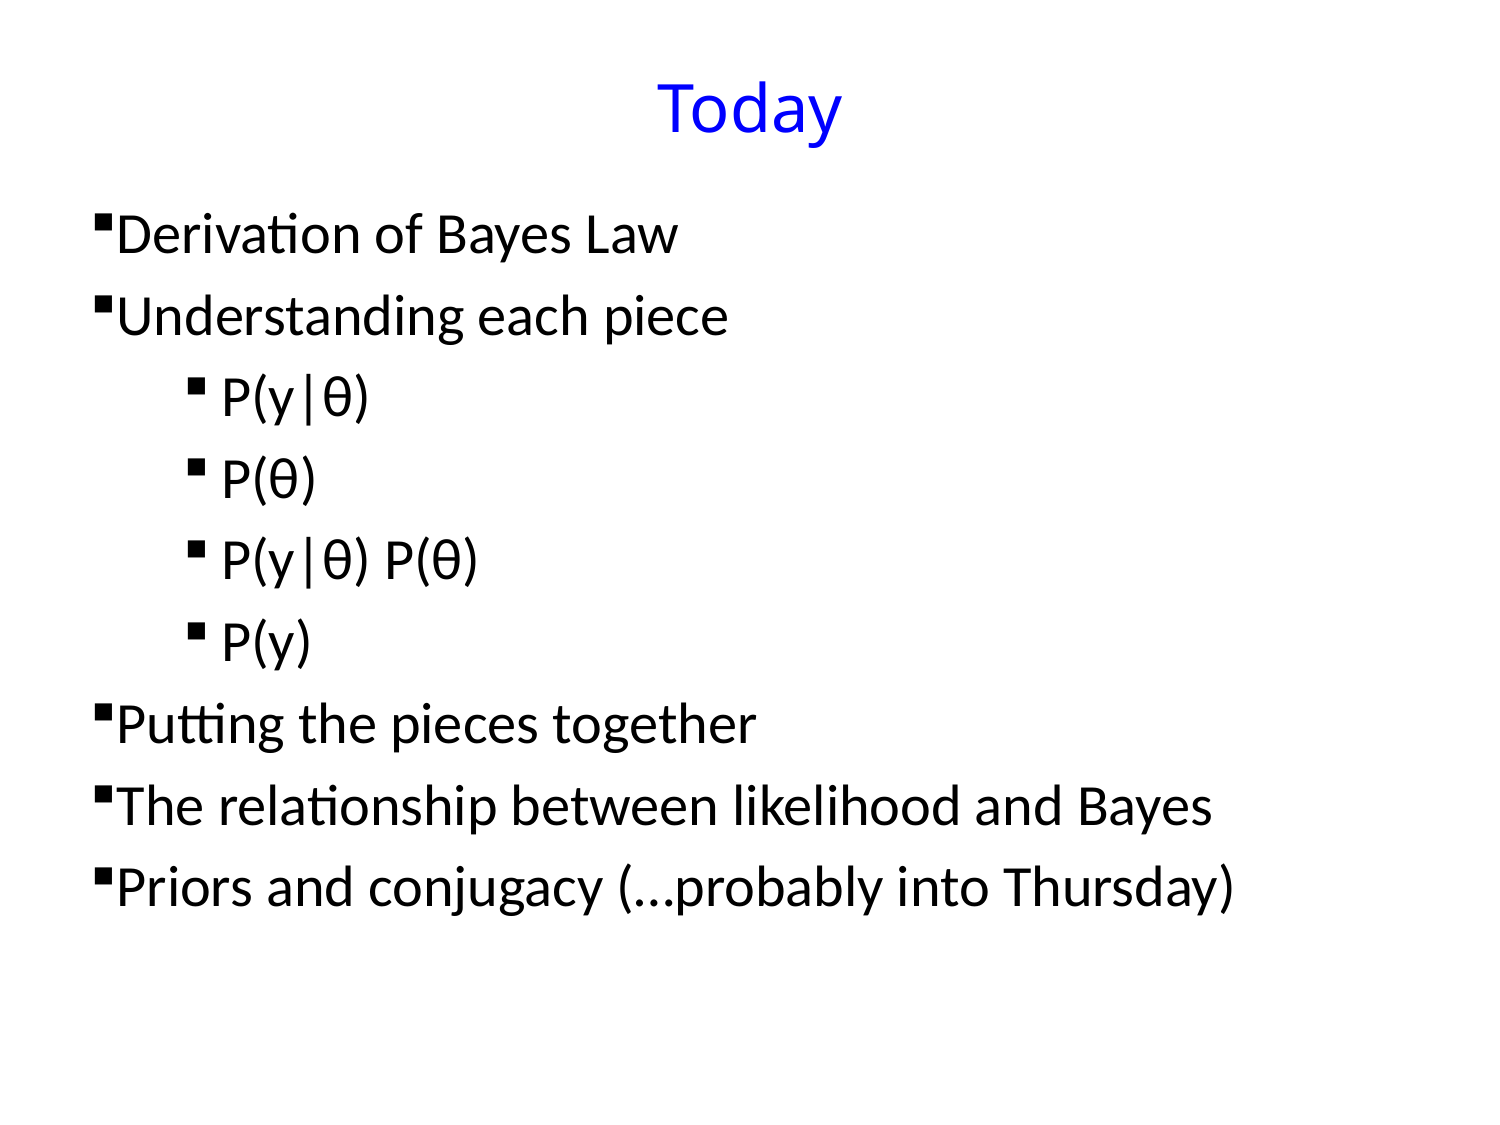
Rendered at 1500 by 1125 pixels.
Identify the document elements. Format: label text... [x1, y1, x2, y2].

list Derivation of Bayes Law Understanding each piece P(y|θ) P(θ) P(y|θ) P(θ) P(y) Putting the pieces together The relationship between likelihood and Bayes Priors and conjugacy (…probably into Thursday) [75, 187, 1425, 930]
title Today [75, 12, 1425, 187]
